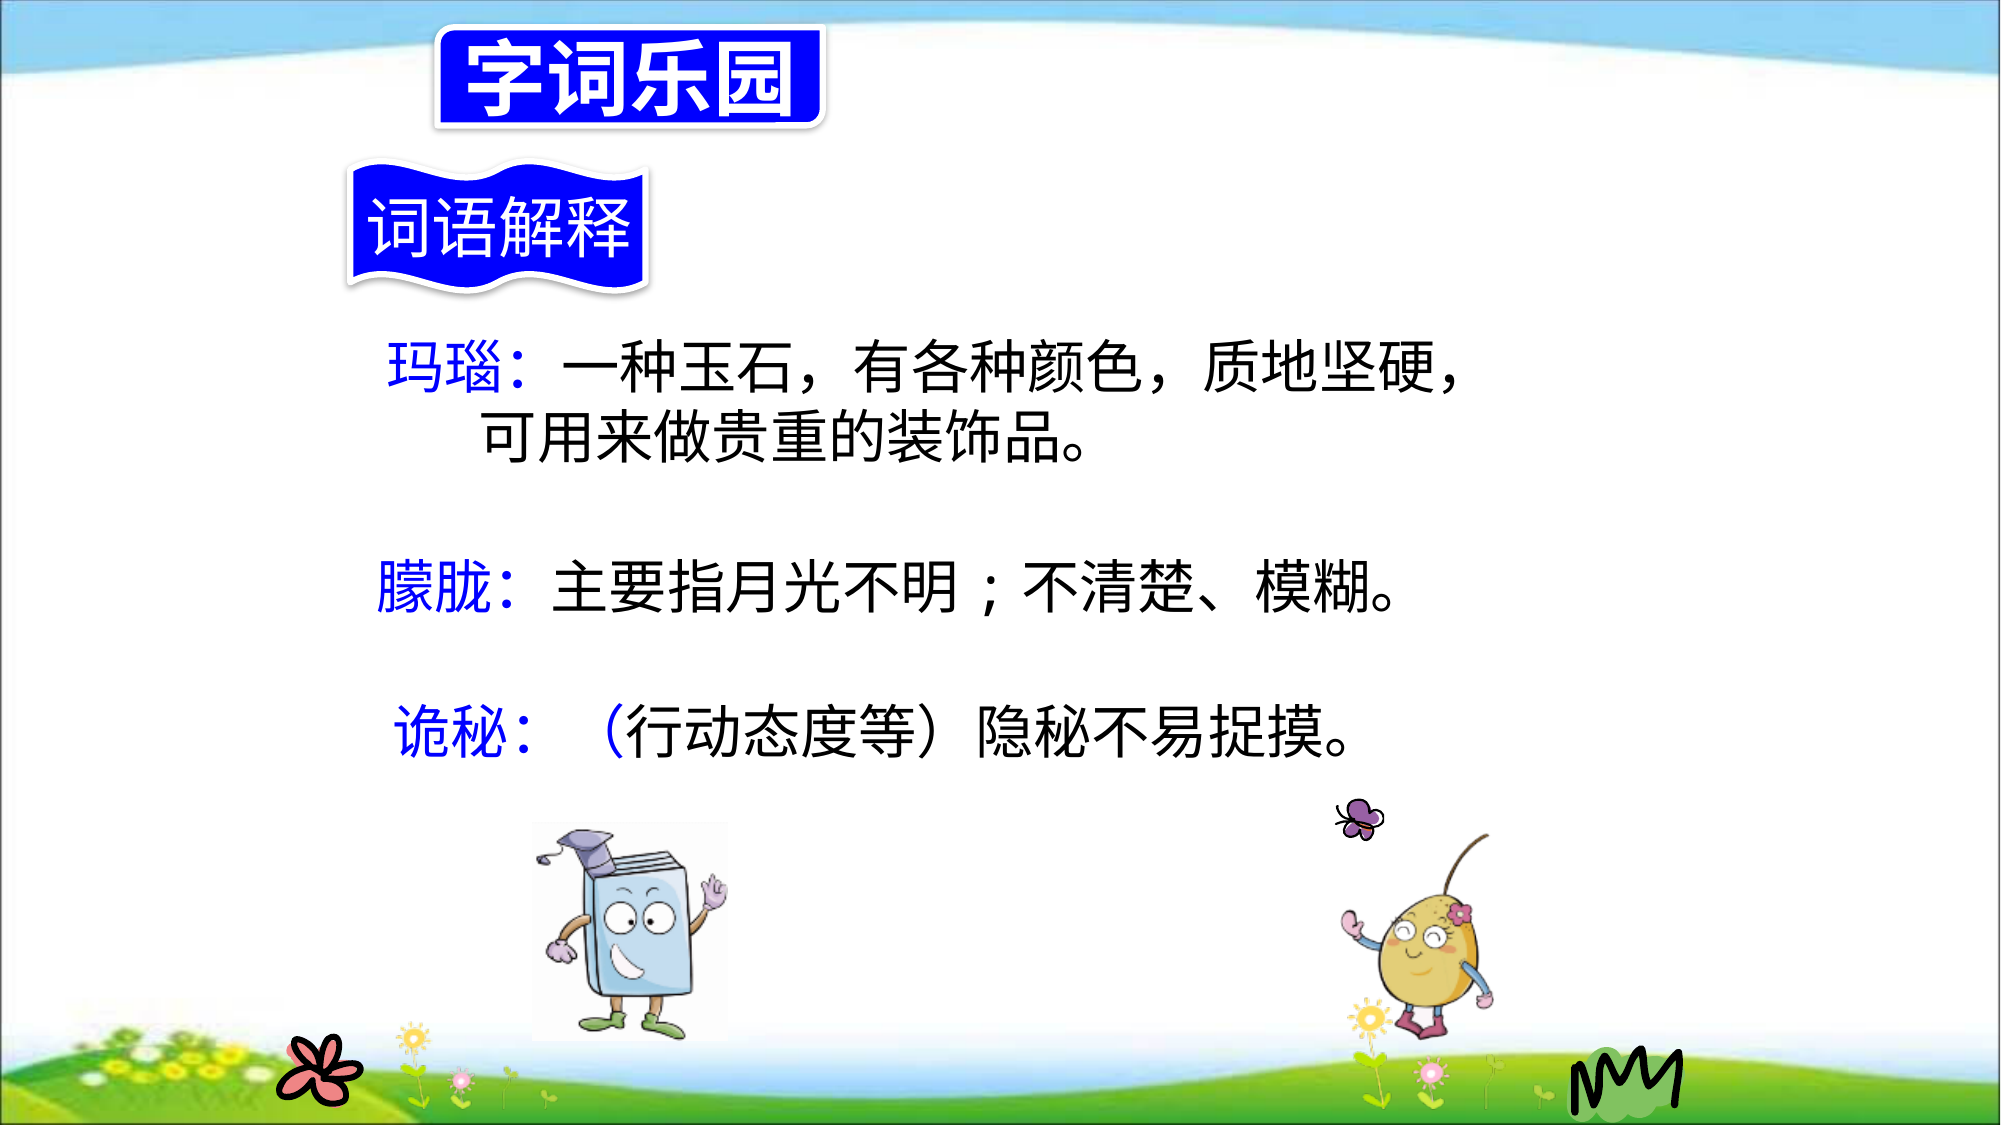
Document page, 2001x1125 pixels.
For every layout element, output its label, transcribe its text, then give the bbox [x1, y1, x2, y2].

text_box 玛瑙：一种玉石，有各种颜色，质地坚硬， 可用来做贵重的装饰品。 [372, 323, 1697, 478]
text_box 词语解释 [347, 158, 649, 294]
text_box 字词乐园 [434, 24, 826, 129]
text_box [1329, 798, 1498, 1045]
text_box 朦胧：主要指月光不明;不清楚、模糊。 [361, 543, 1445, 628]
text_box 诡秘：（行动态度等）隐秘不易捉摸。 [377, 687, 1398, 773]
picture [0, 0, 2001, 1125]
